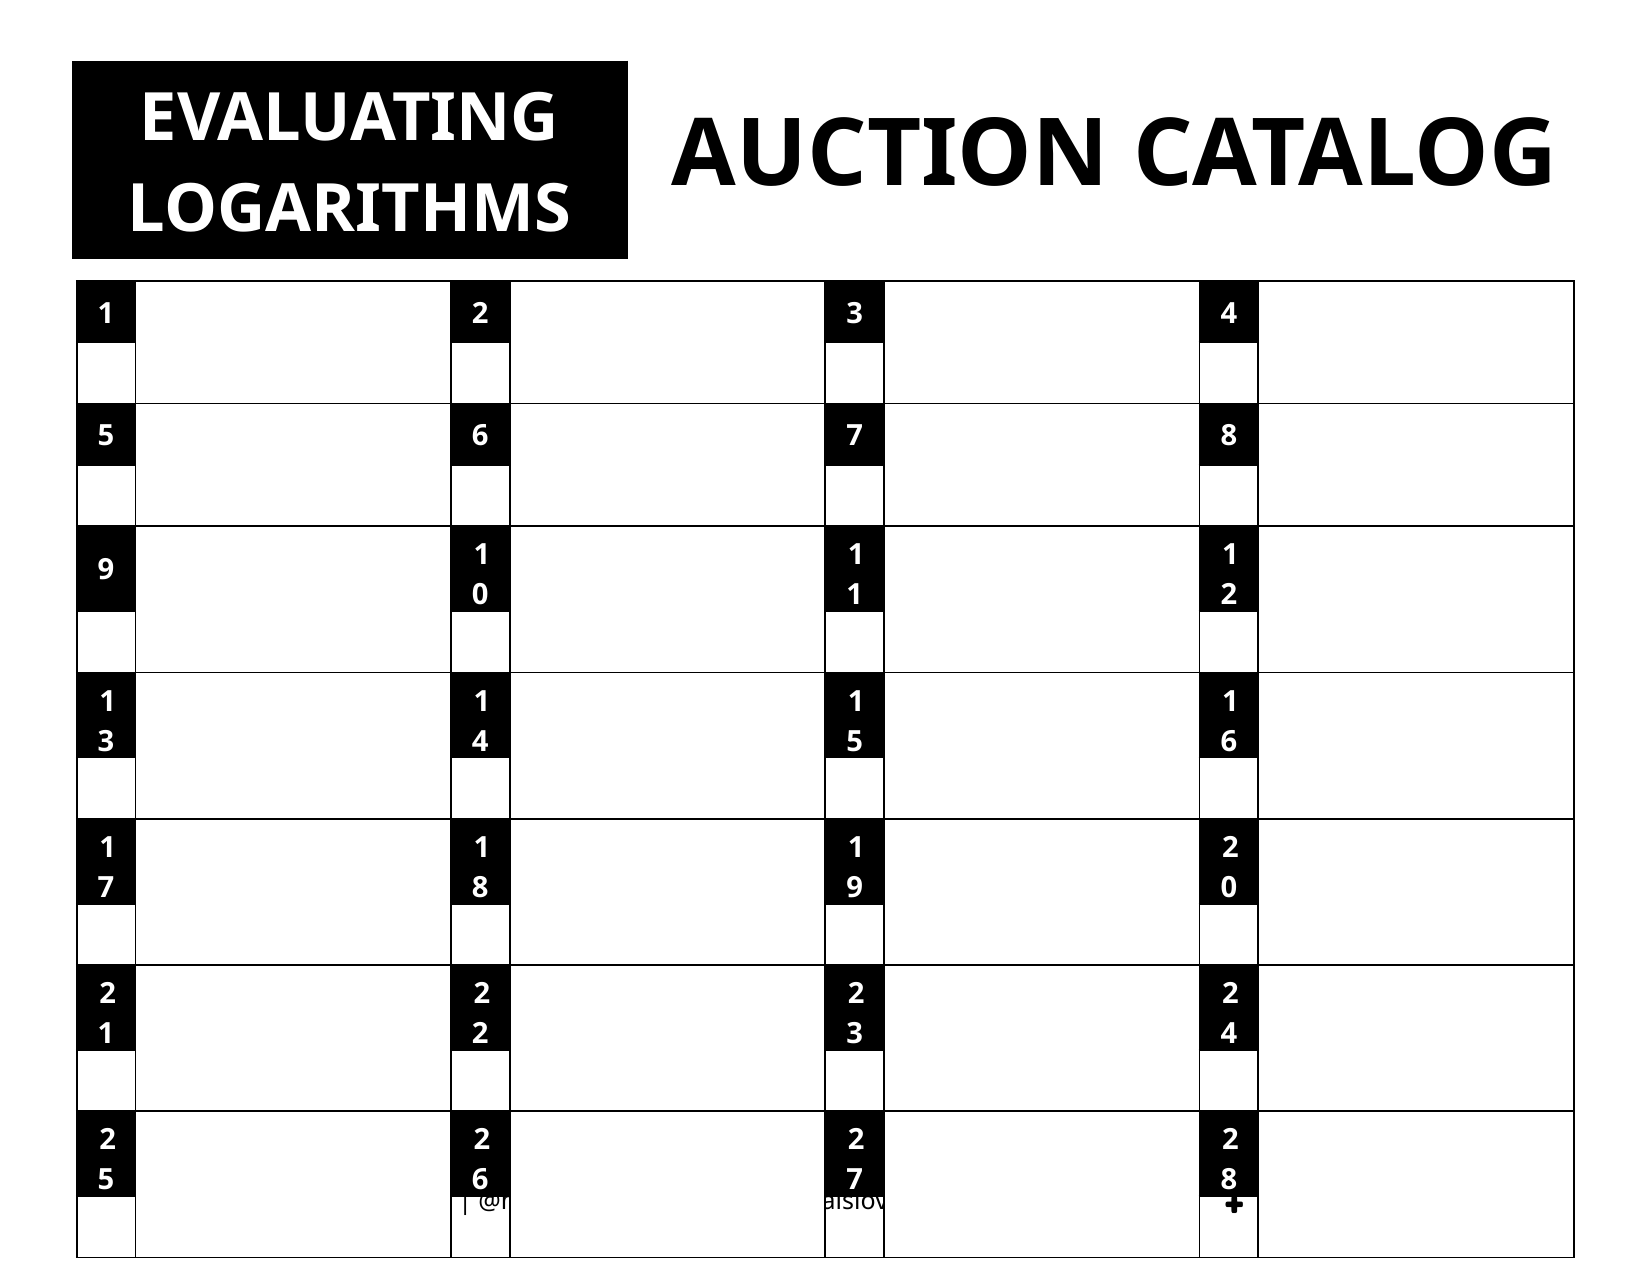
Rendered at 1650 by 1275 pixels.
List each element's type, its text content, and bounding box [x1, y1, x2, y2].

text_box Sarah Carter | @mathequalslove | mathequalslove.net [452, 1197, 509, 1222]
picture [999, 1171, 1415, 1229]
text_box AUCTION CATALOG [626, 84, 1603, 212]
table_header EVALUATING LOGARITHMS [72, 62, 626, 257]
text_box Sarah Carter | @mathequalslove | mathequalslove.net [826, 1197, 883, 1222]
